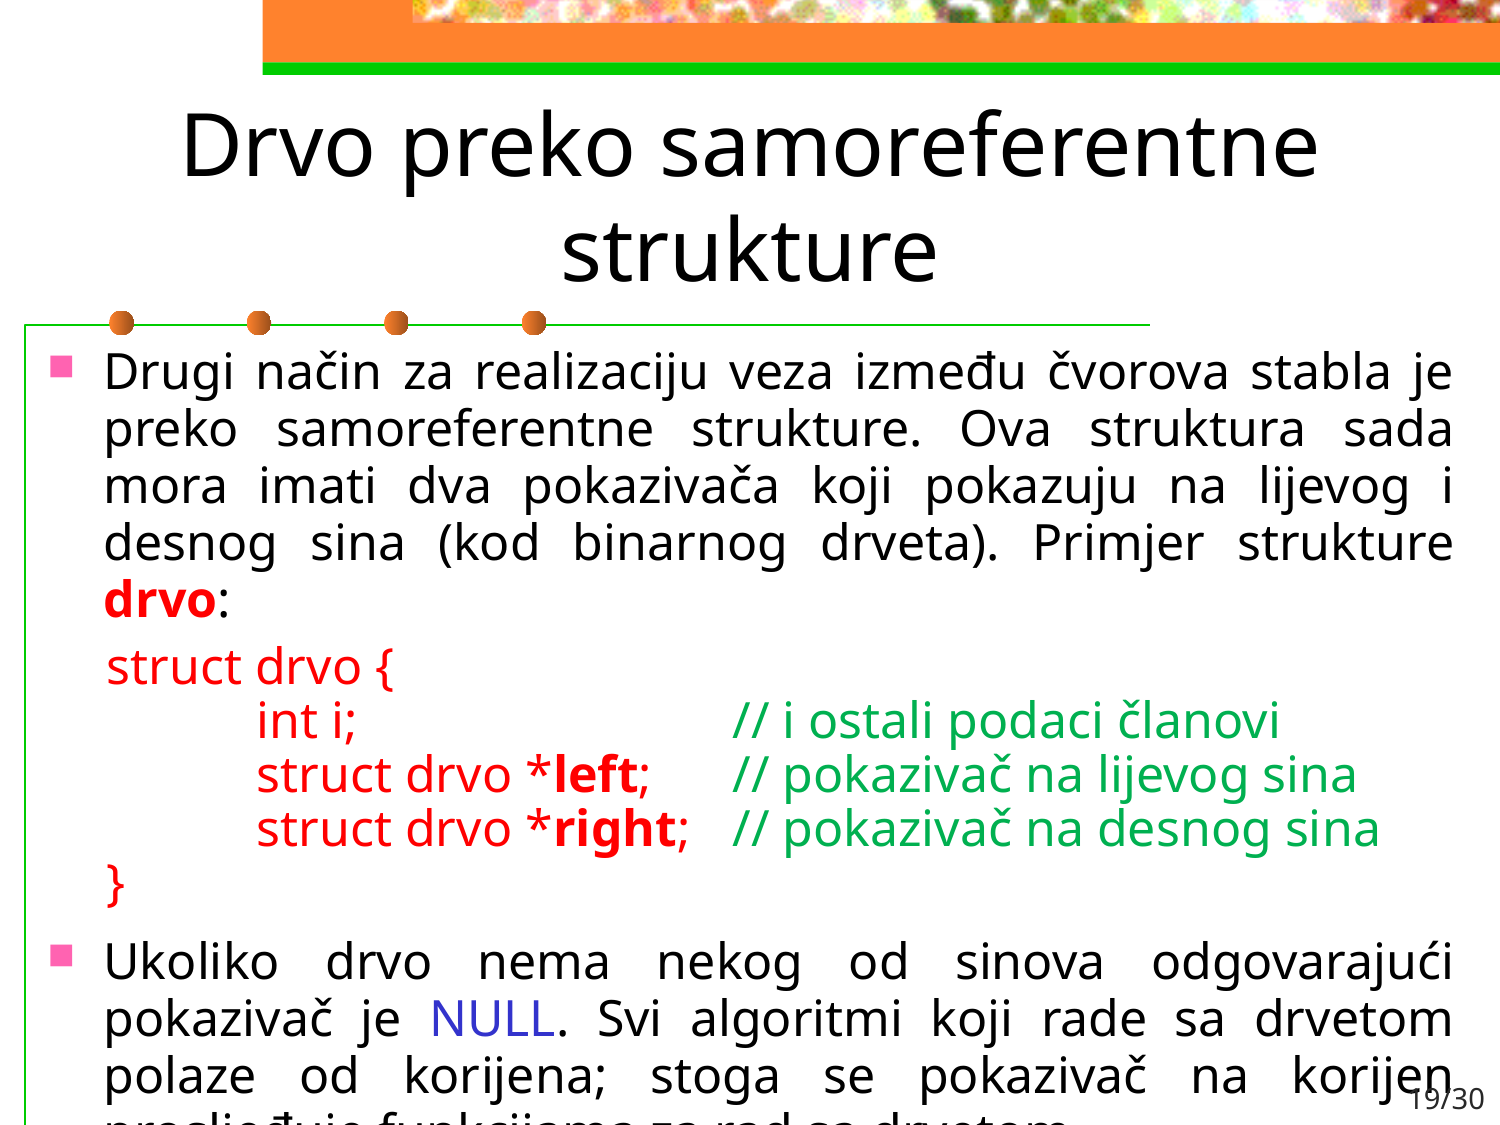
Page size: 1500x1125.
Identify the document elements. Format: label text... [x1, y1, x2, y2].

title Drvo preko samoreferentne strukture [0, 99, 1500, 288]
list Drugi način za realizaciju veza između čvorova stabla je preko samoreferentne strukture. Ova struktura sada mora imati dva pokazivača koji pokazuju na lijevog i desnog sina (kod binarnog drveta). Primjer strukture drvo: struct drvo { int i; // i ostali podaci članovi struct drvo *left; // pokazivač na lijevog sina struct drvo *right; // pokazivač na desnog sina } Ukoliko drvo nema nekog od sinova odgovarajući pokazivač je NULL. Svi algoritmi koji rade sa drvetom polaze od korijena; stoga se pokazivač na korijen prosljeđuje funkcijama za rad sa drvetom. [32, 336, 1470, 1117]
picture [412, 0, 1500, 23]
text_box 19/30 [1374, 1072, 1500, 1123]
